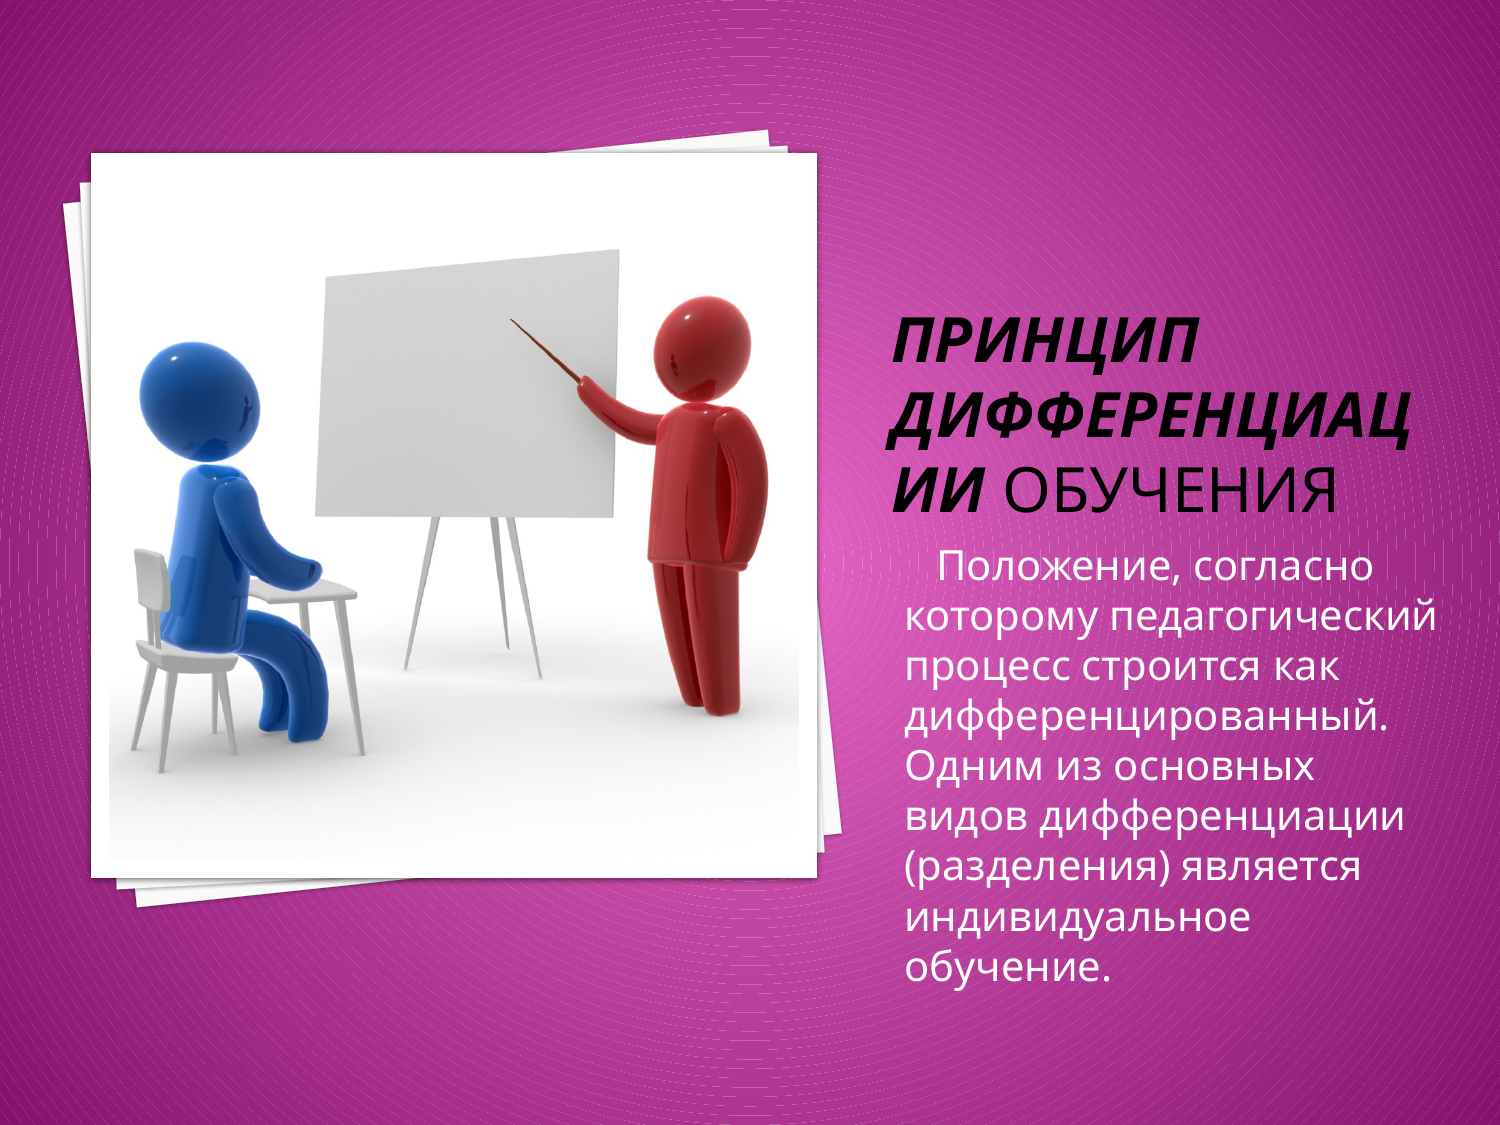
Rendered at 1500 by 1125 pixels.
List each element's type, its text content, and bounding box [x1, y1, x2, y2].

list Положение, согласно которому педагогический процесс строится как дифференцированный. Одним из основных видов дифференциации (разделения) является индивидуальное обучение. [890, 538, 1447, 1055]
picture [108, 170, 800, 862]
title Принцип дифференциации обучения [884, 187, 1447, 525]
